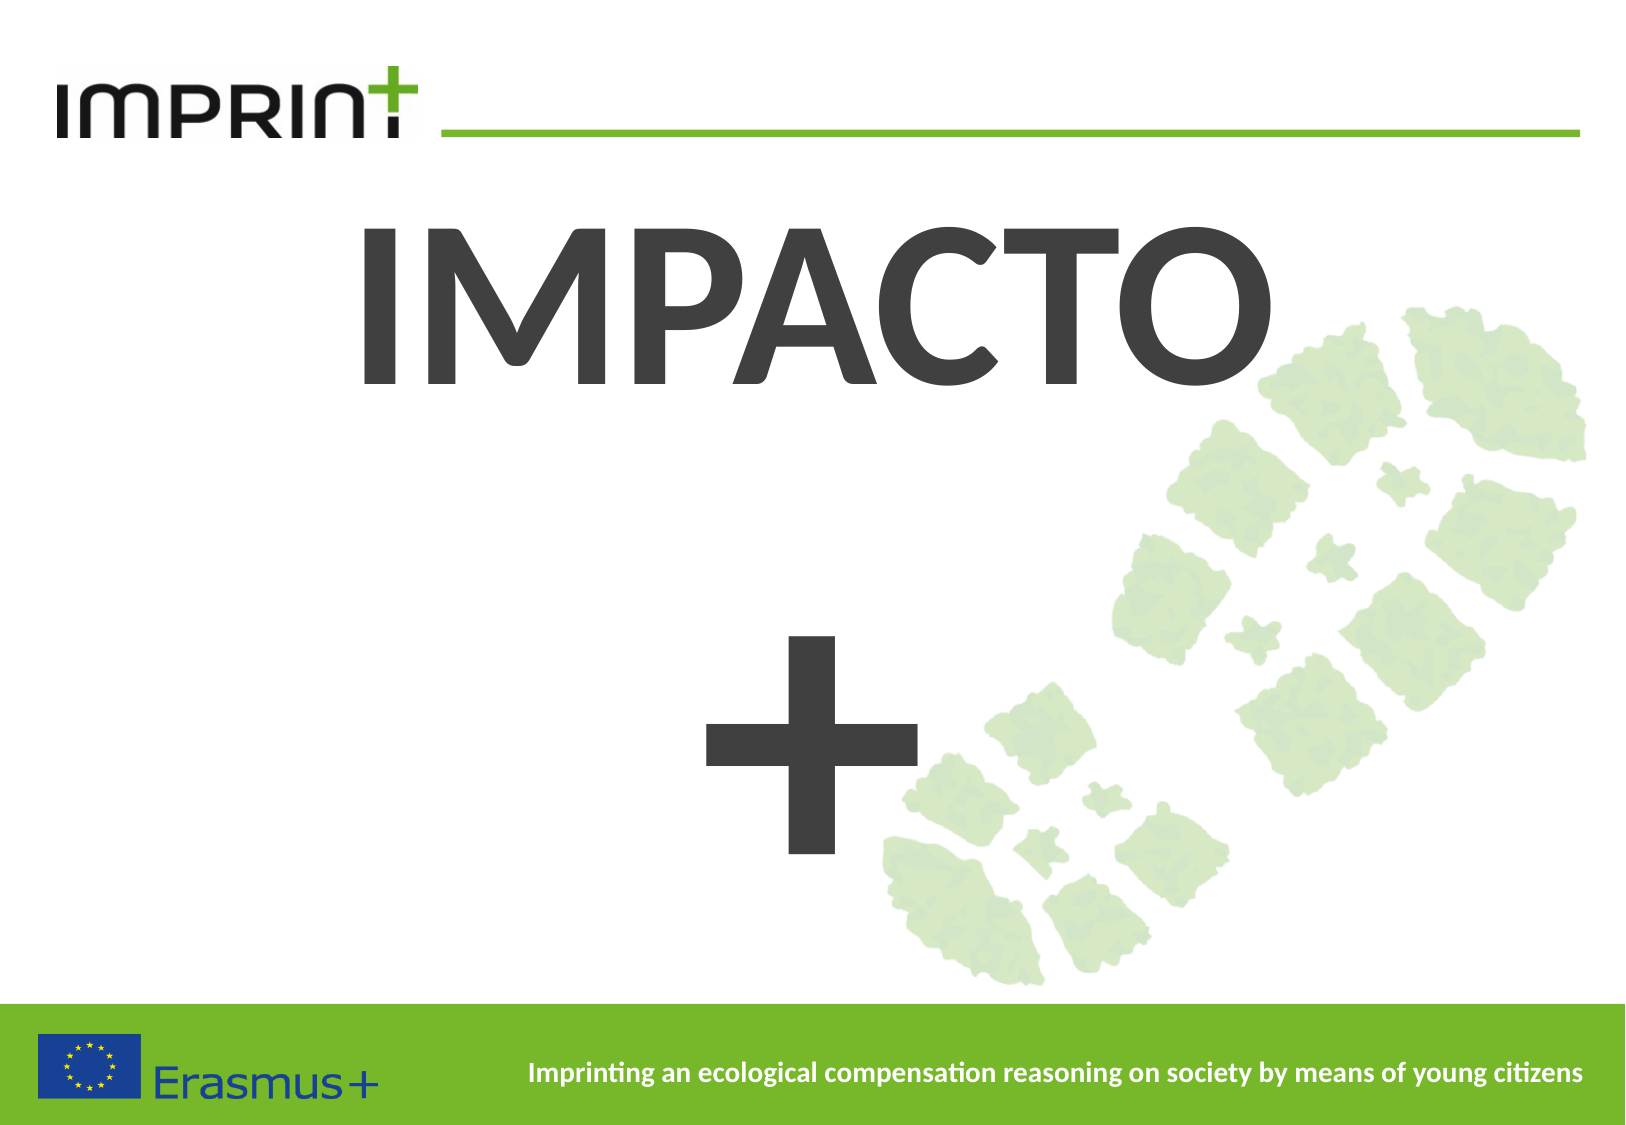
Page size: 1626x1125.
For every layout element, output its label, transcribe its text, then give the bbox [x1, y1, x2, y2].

picture [57, 66, 418, 138]
picture [1032, 266, 1618, 1088]
text_box IMPACTO + [333, 137, 1293, 990]
picture [38, 1034, 378, 1099]
